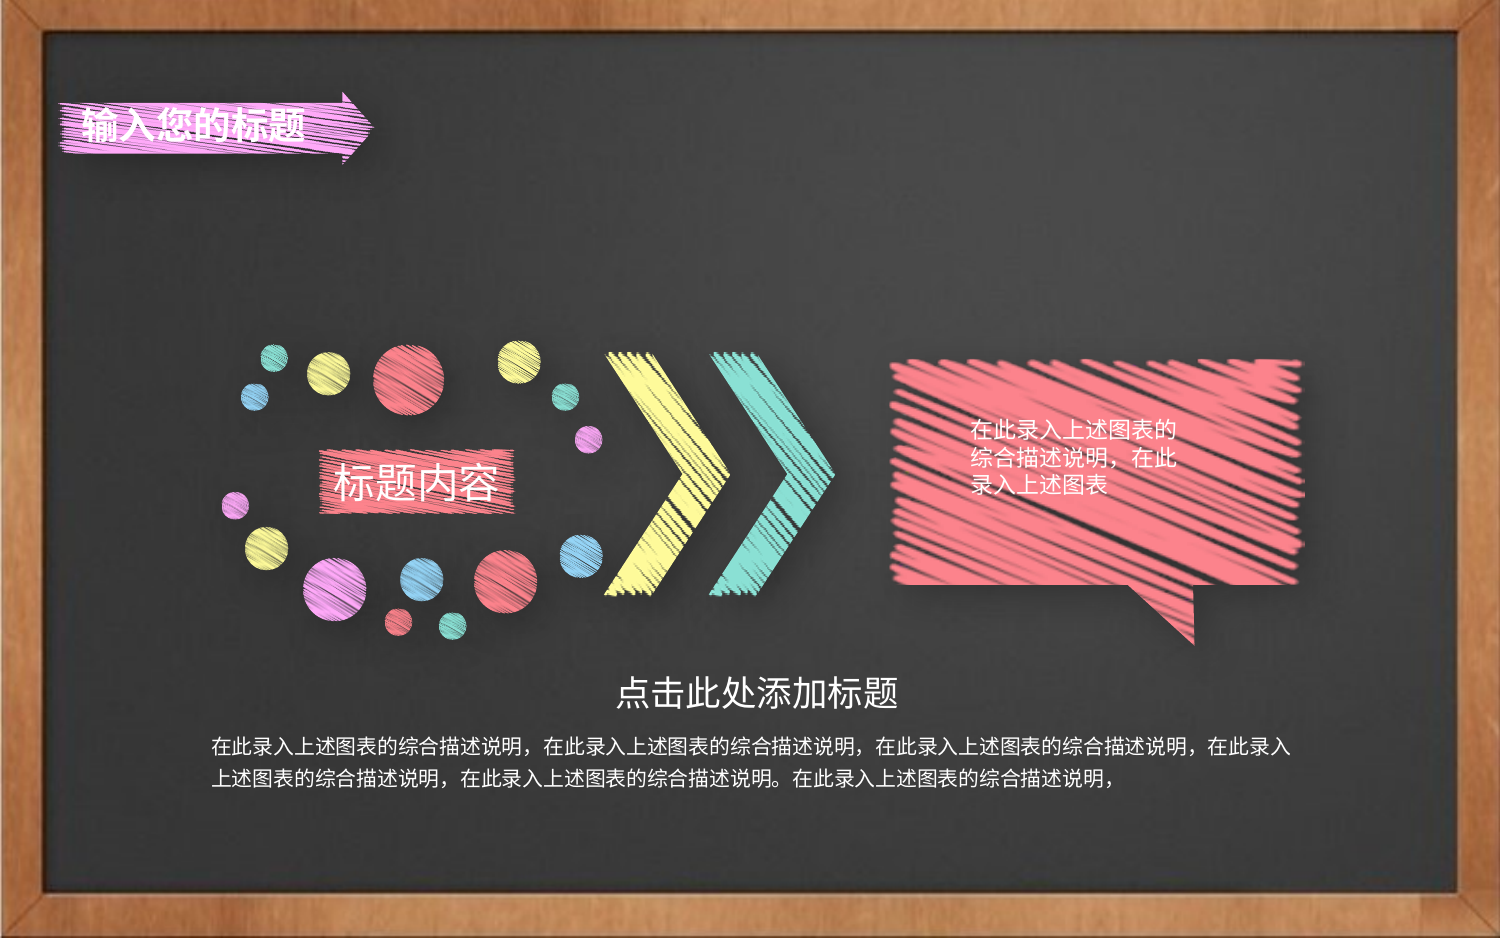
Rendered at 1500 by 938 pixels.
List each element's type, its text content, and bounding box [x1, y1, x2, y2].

text_box [887, 356, 1308, 648]
text_box [471, 547, 540, 616]
text_box [705, 349, 838, 599]
text_box [600, 349, 733, 599]
text_box [56, 99, 377, 168]
text_box [242, 524, 291, 573]
text_box [304, 349, 353, 398]
text_box [238, 381, 271, 413]
text_box [436, 609, 469, 642]
text_box [494, 338, 543, 386]
text_box [572, 423, 605, 456]
text_box 输入您的标题 [18, 49, 352, 155]
text_box [219, 489, 252, 522]
text_box 点击此处添加标题 [600, 663, 914, 718]
text_box 标题内容 [318, 449, 516, 514]
text_box [370, 342, 447, 418]
text_box [397, 555, 446, 604]
text_box 在此录入上述图表的综合描述说明，在此录入上述图表 [955, 408, 1214, 506]
text_box 在此录入上述图表的综合描述说明，在此录入上述图表的综合描述说明，在此录入上述图表的综合描述说明，在此录入上述图表的综合描述说明，在此录入上述图表的综合描述说明。在此录入上述图表的综合描述说明， [196, 718, 1305, 799]
picture [0, 0, 1500, 938]
text_box [557, 532, 605, 581]
text_box [549, 380, 582, 413]
text_box [258, 342, 290, 375]
text_box [382, 607, 413, 638]
text_box [300, 555, 369, 624]
